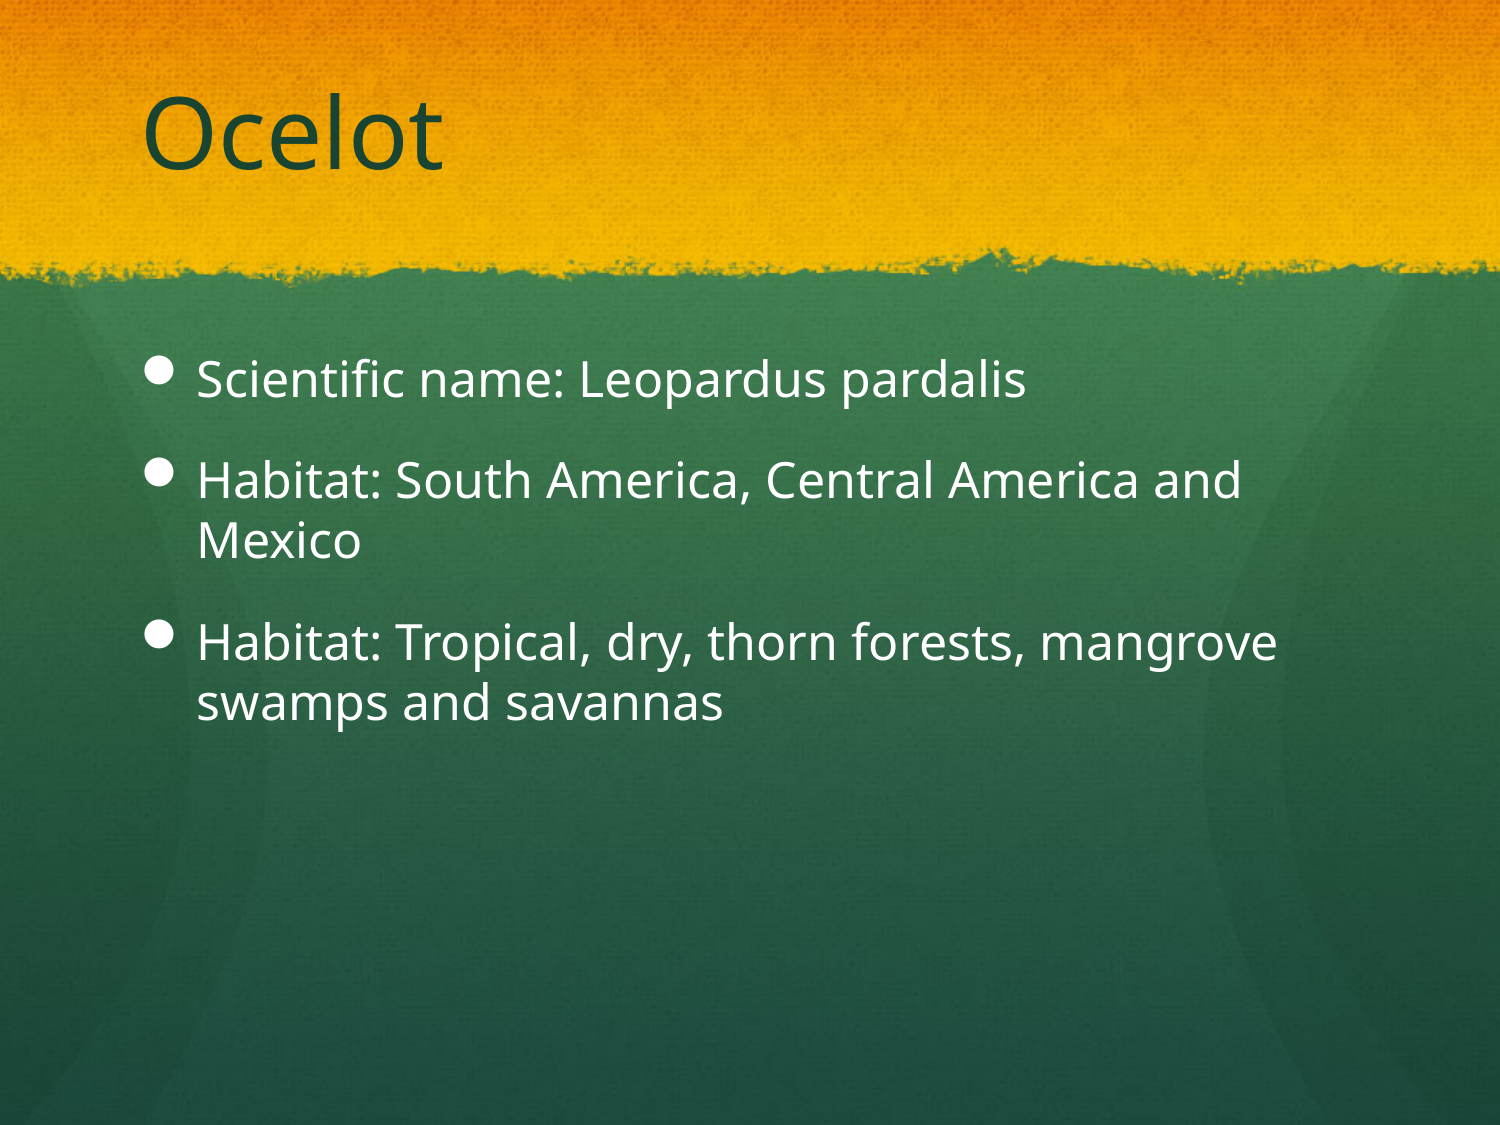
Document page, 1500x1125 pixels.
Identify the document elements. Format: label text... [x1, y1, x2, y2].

picture [0, 0, 1500, 1125]
title Ocelot [125, 13, 1375, 246]
list Scientific name: Leopardus pardalis Habitat: South America, Central America and Mexico Habitat: Tropical, dry, thorn forests, mangrove swamps and savannas [125, 339, 1375, 1026]
